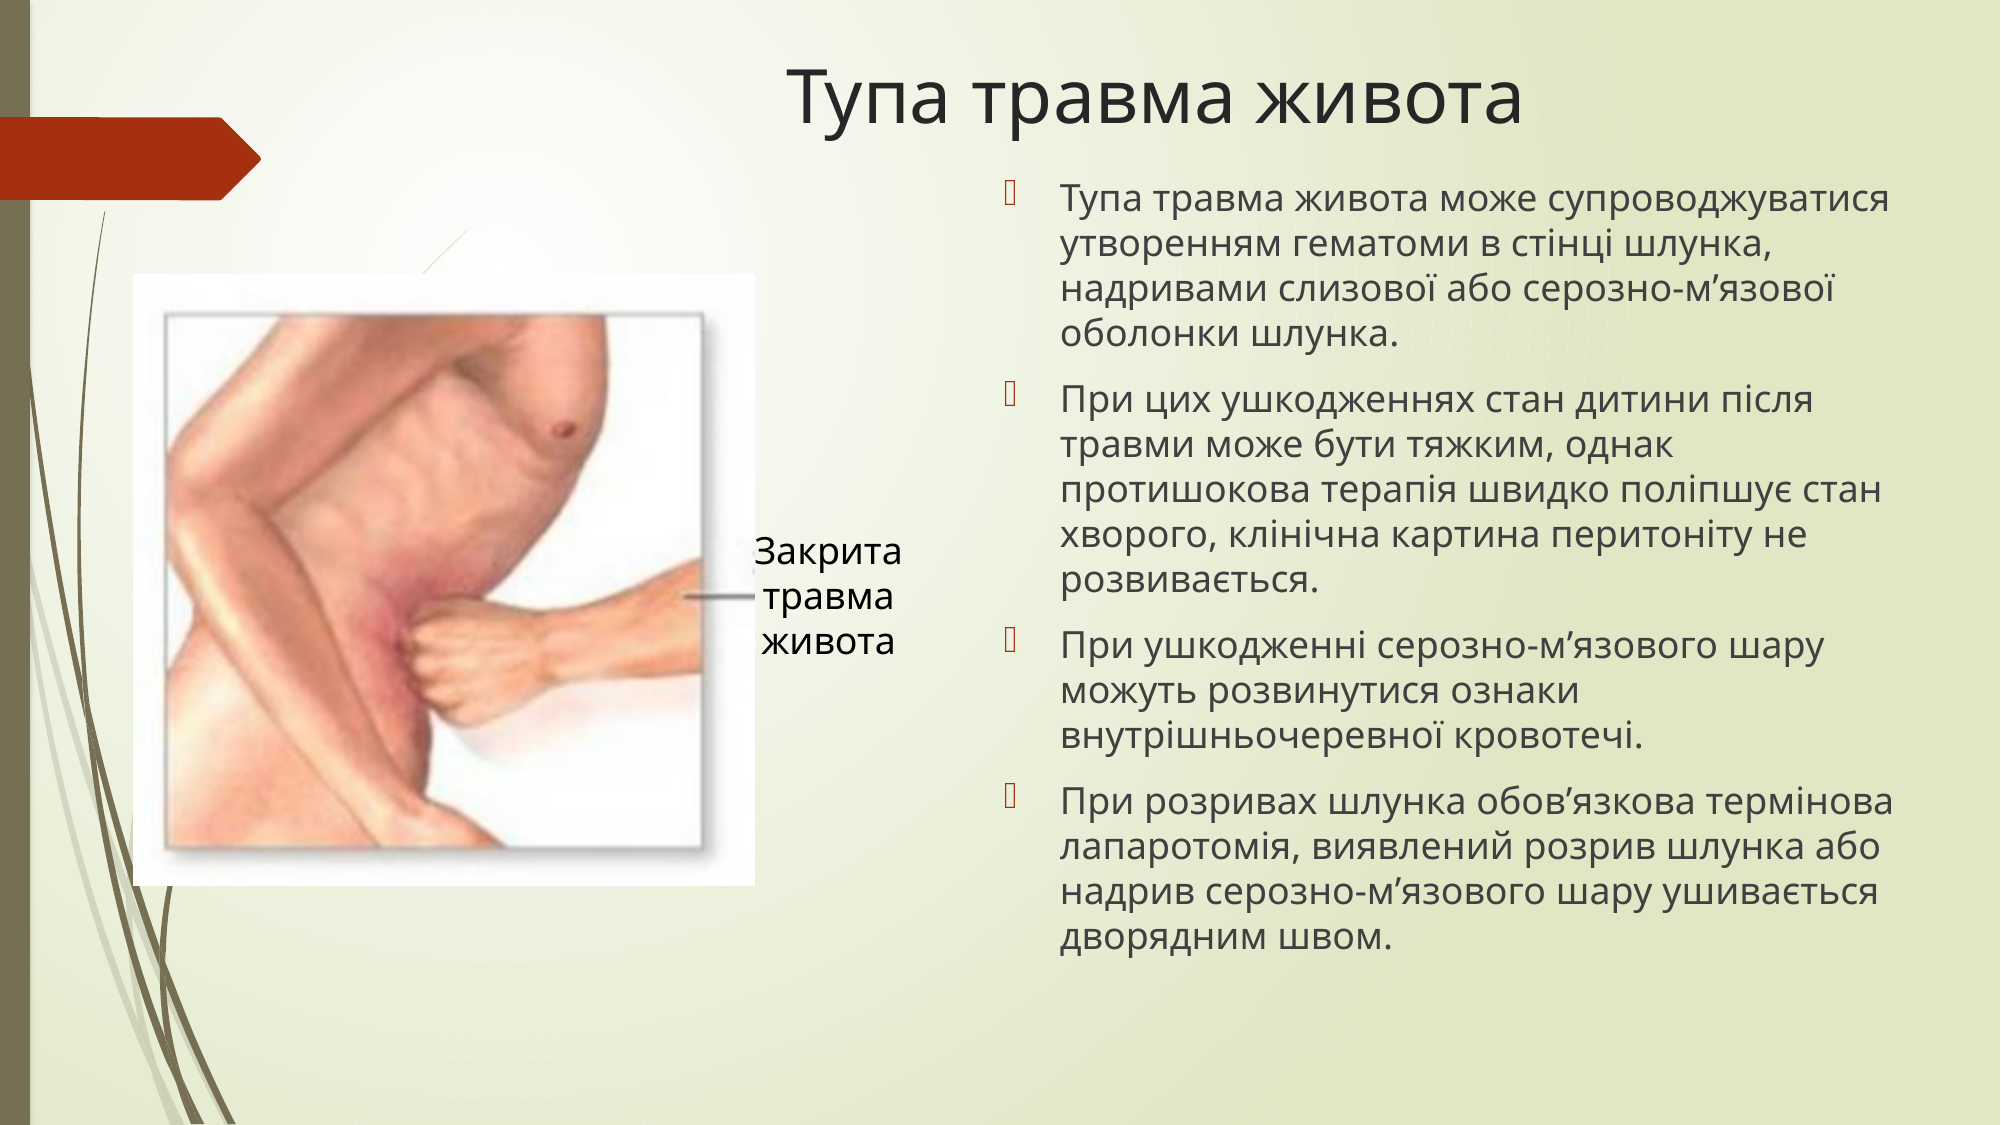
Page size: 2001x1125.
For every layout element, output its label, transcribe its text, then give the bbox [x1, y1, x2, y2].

title Тупа травма живота [425, 41, 1888, 153]
text_box Закрита травма живота [760, 519, 930, 670]
picture [132, 274, 755, 886]
list Тупа травма живота може супроводжуватися утворенням гематоми в стінці шлунка, надривами слизової або серозно-м’язової оболонки шлунка. При цих ушкодженнях стан дитини після травми може бути тяжким, однак протишокова терапія швидко поліпшує стан хворого, клінічна картина перитоніту не розвивається. При ушкодженні серозно-м’язового шару можуть розвинутися ознаки внутрішньочеревної кровотечі. При розривах шлунка обов’язкова термінова лапаротомія, виявлений розрив шлунка або надрив серозно-м’язового шару ушивається дворядним швом. [988, 166, 1948, 1072]
